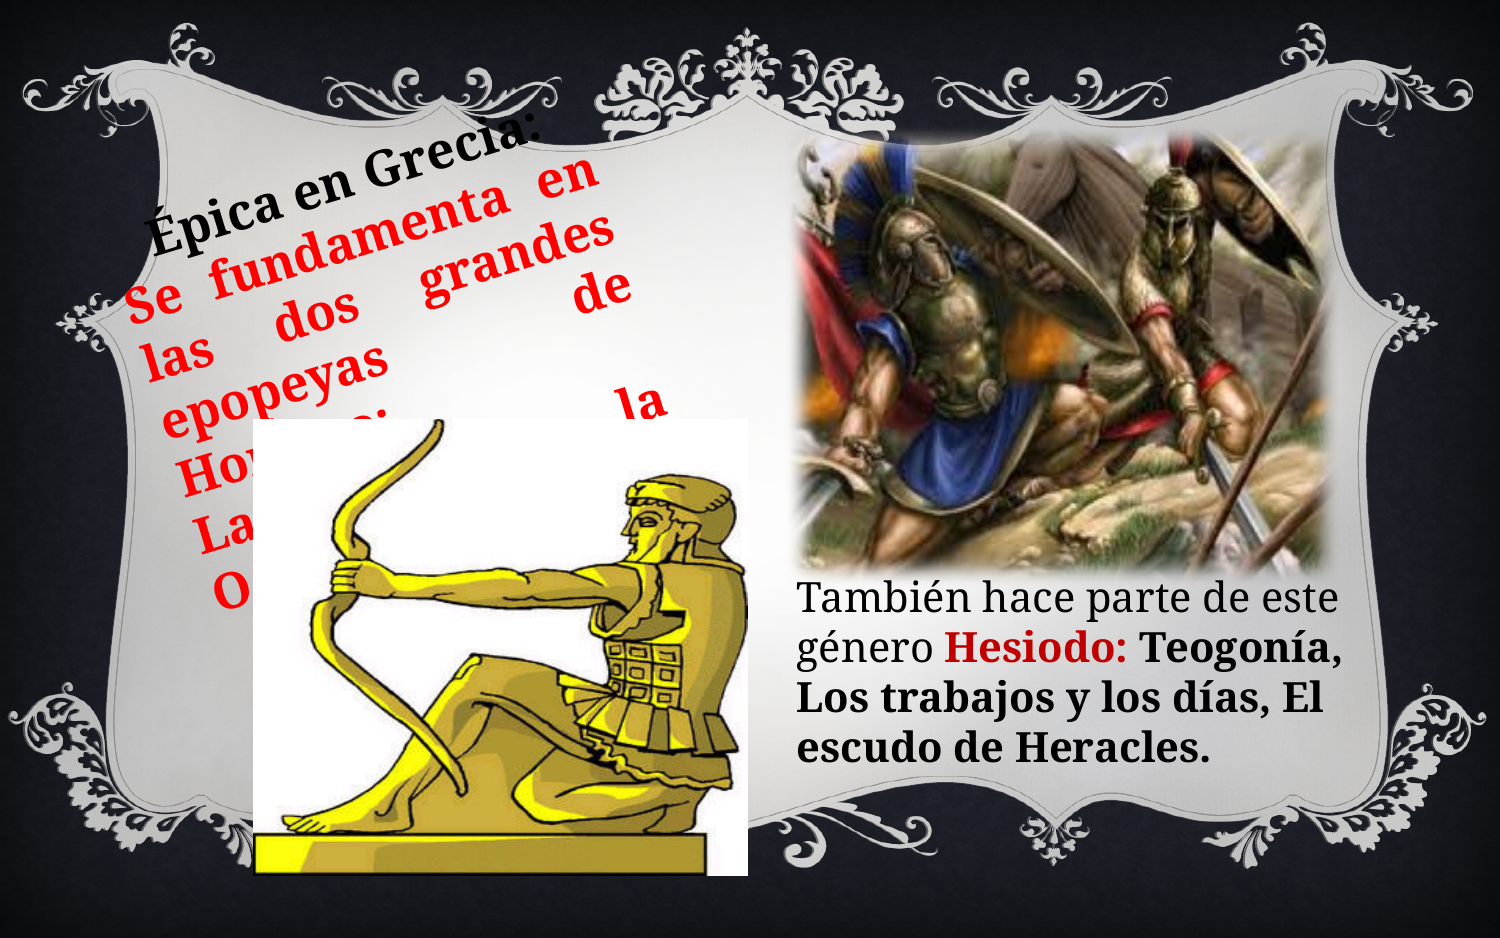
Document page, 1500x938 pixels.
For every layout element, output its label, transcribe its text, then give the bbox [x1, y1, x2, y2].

text_box También hace parte de este género Hesiodo: Teogonía, Los trabajos y los días, El escudo de Heracles. [781, 563, 1361, 778]
picture [0, 0, 1500, 938]
text_box Épica en Grecia: Se fundamenta en las dos grandes epopeyas de Homero: La Iliada y la Odisea. [83, 67, 688, 635]
